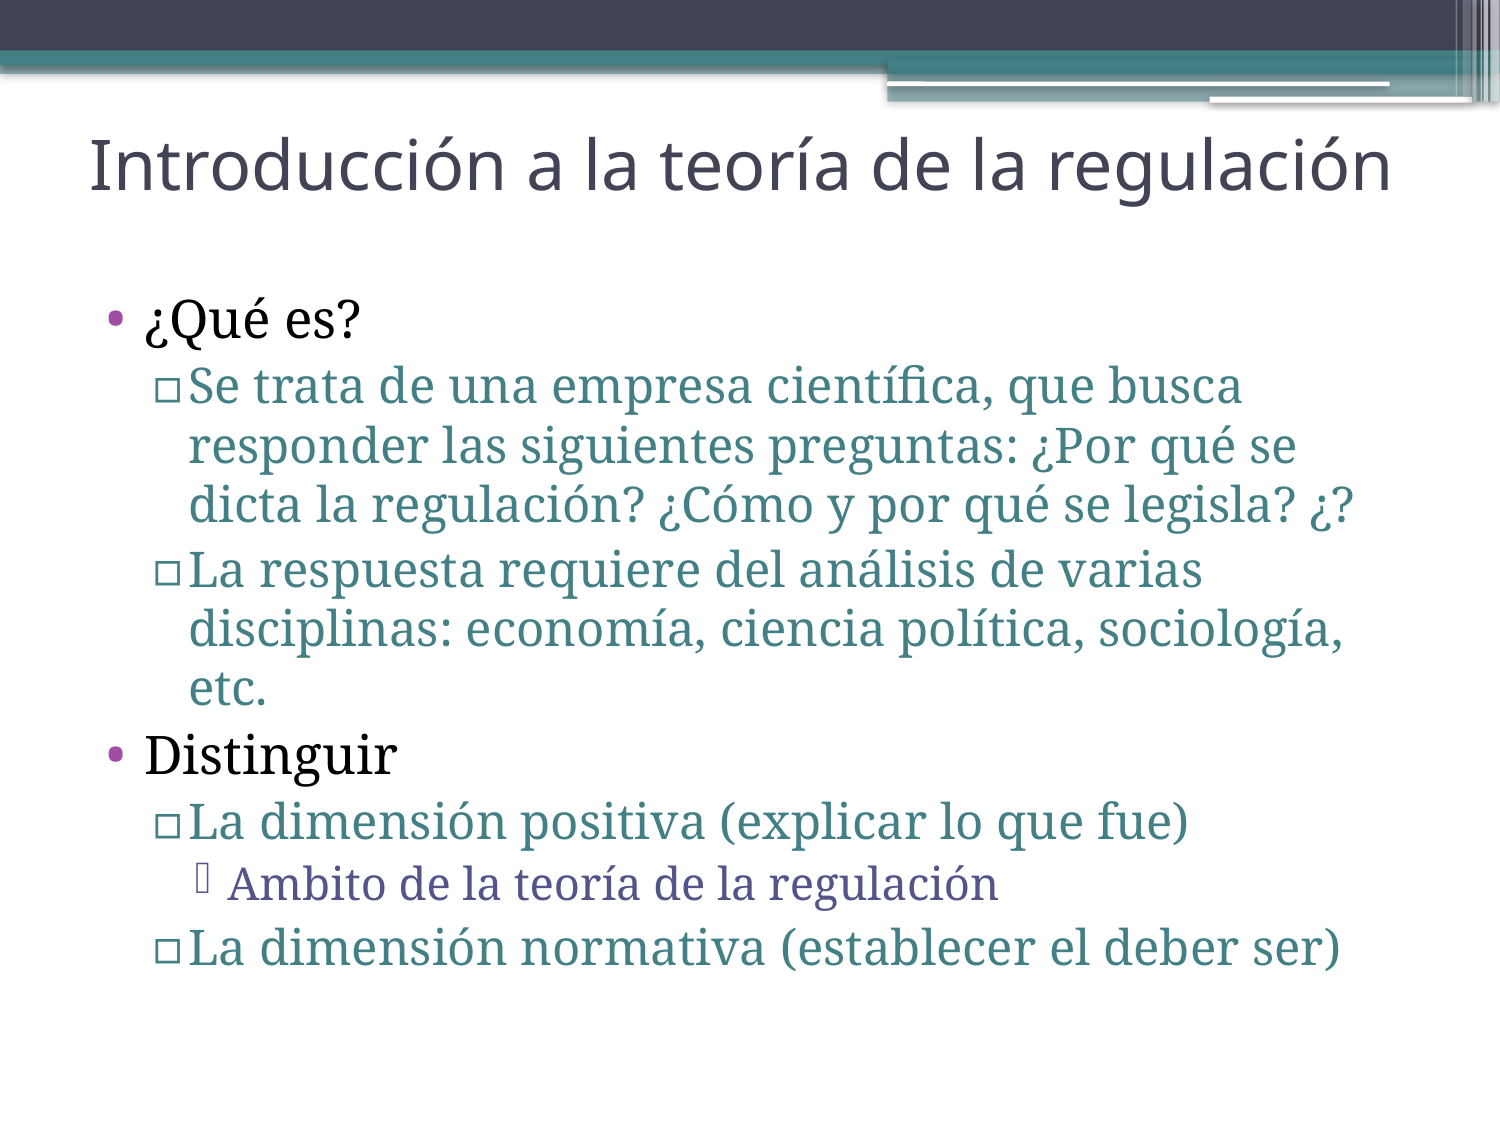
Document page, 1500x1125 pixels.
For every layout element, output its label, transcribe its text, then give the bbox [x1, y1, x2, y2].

list ¿Qué es? Se trata de una empresa científica, que busca responder las siguientes preguntas: ¿Por qué se dicta la regulación? ¿Cómo y por qué se legisla? ¿? La respuesta requiere del análisis de varias disciplinas: economía, ciencia política, sociología, etc. Distinguir La dimensión positiva (explicar lo que fue) Ambito de la teoría de la regulación La dimensión normativa (establecer el deber ser) [75, 277, 1425, 988]
title Introducción a la teoría de la regulación [75, 75, 1425, 250]
